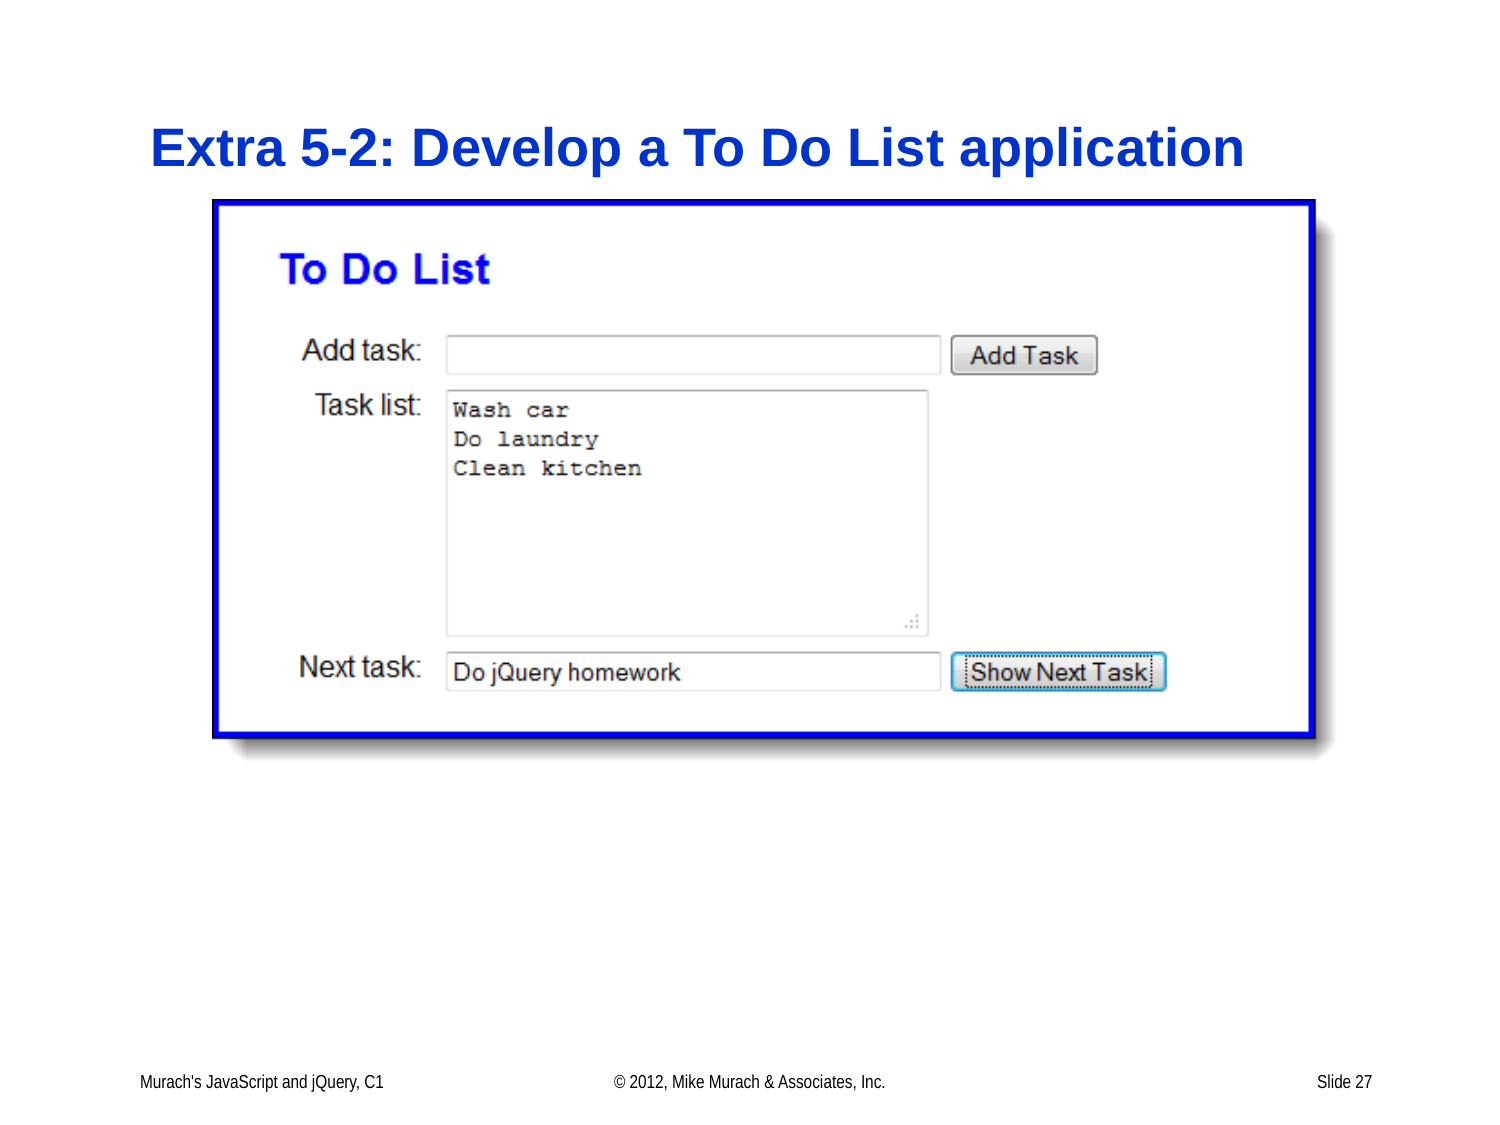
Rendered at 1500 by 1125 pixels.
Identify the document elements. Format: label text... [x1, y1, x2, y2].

footer © 2012, Mike Murach & Associates, Inc. [474, 1025, 1025, 1100]
title Extra 5-2: Develop a To Do List application [150, 112, 1350, 179]
slide_number Slide 27 [1074, 1025, 1388, 1100]
slide_number Murach's JavaScript and jQuery, C1 [125, 1025, 450, 1100]
picture [212, 199, 1338, 763]
